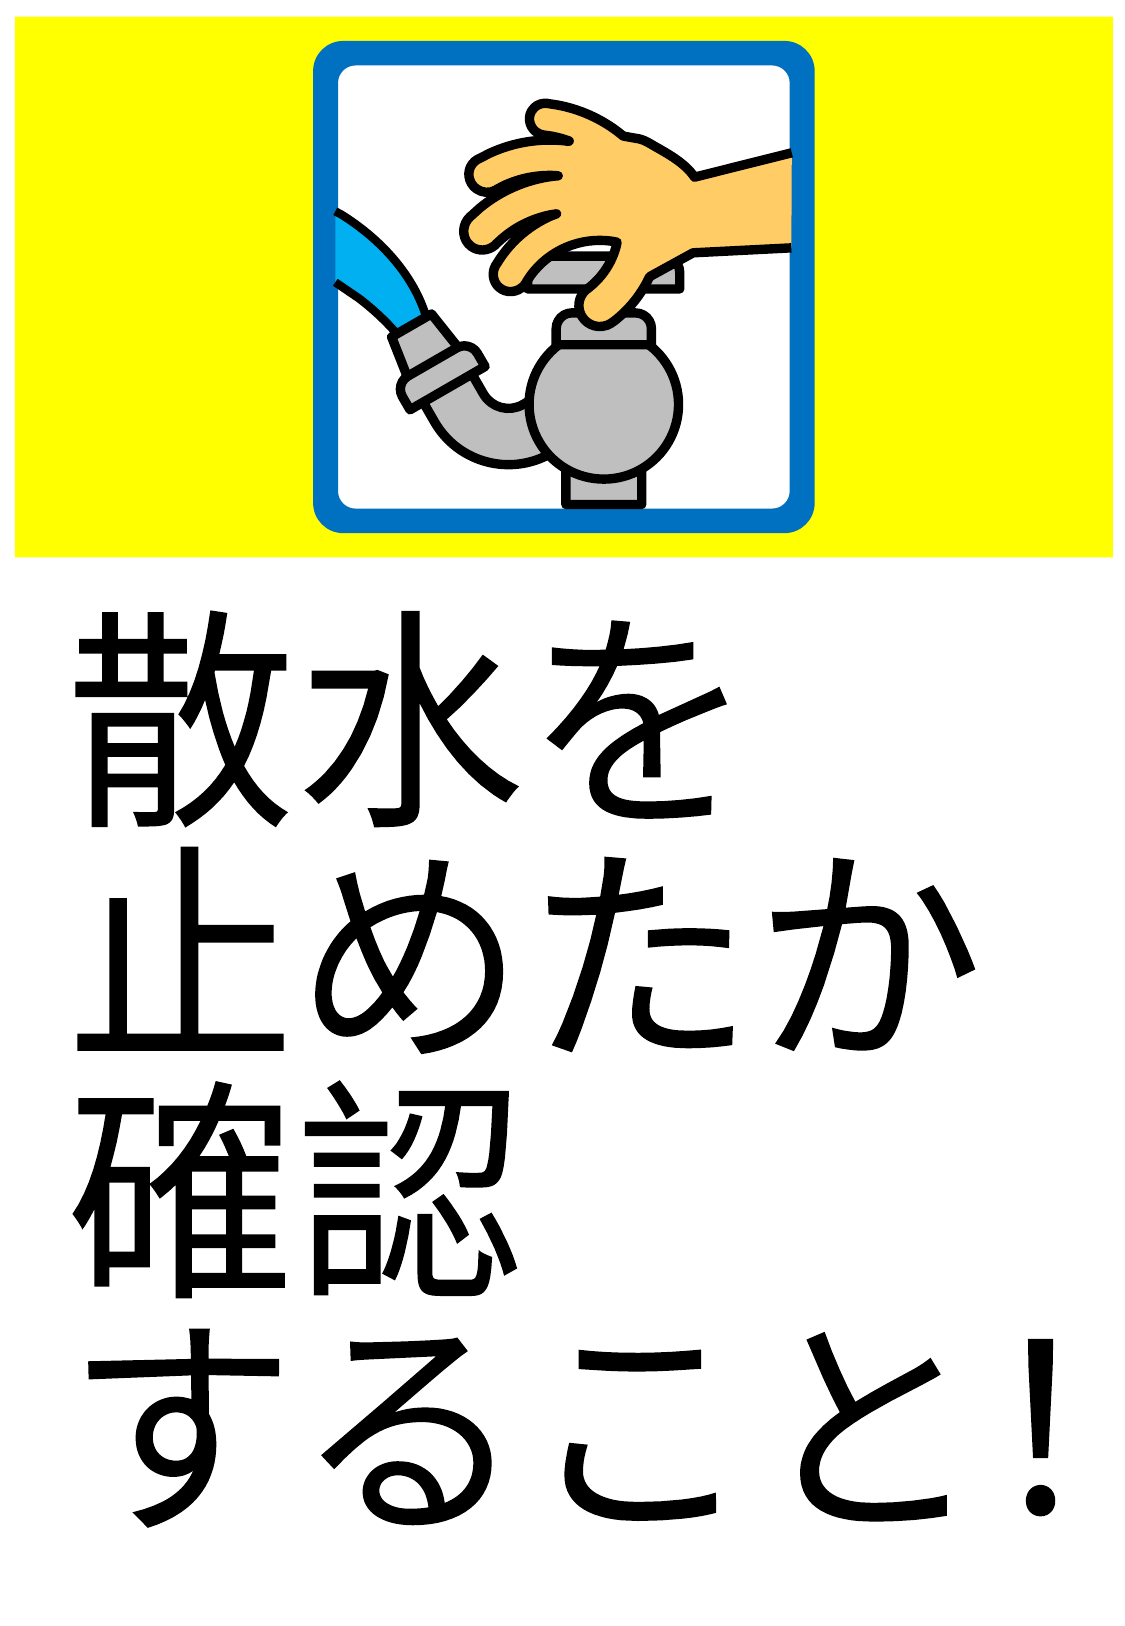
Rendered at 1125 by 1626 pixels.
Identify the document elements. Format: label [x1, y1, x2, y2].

text_box [312, 40, 815, 534]
text_box [13, 15, 1115, 559]
